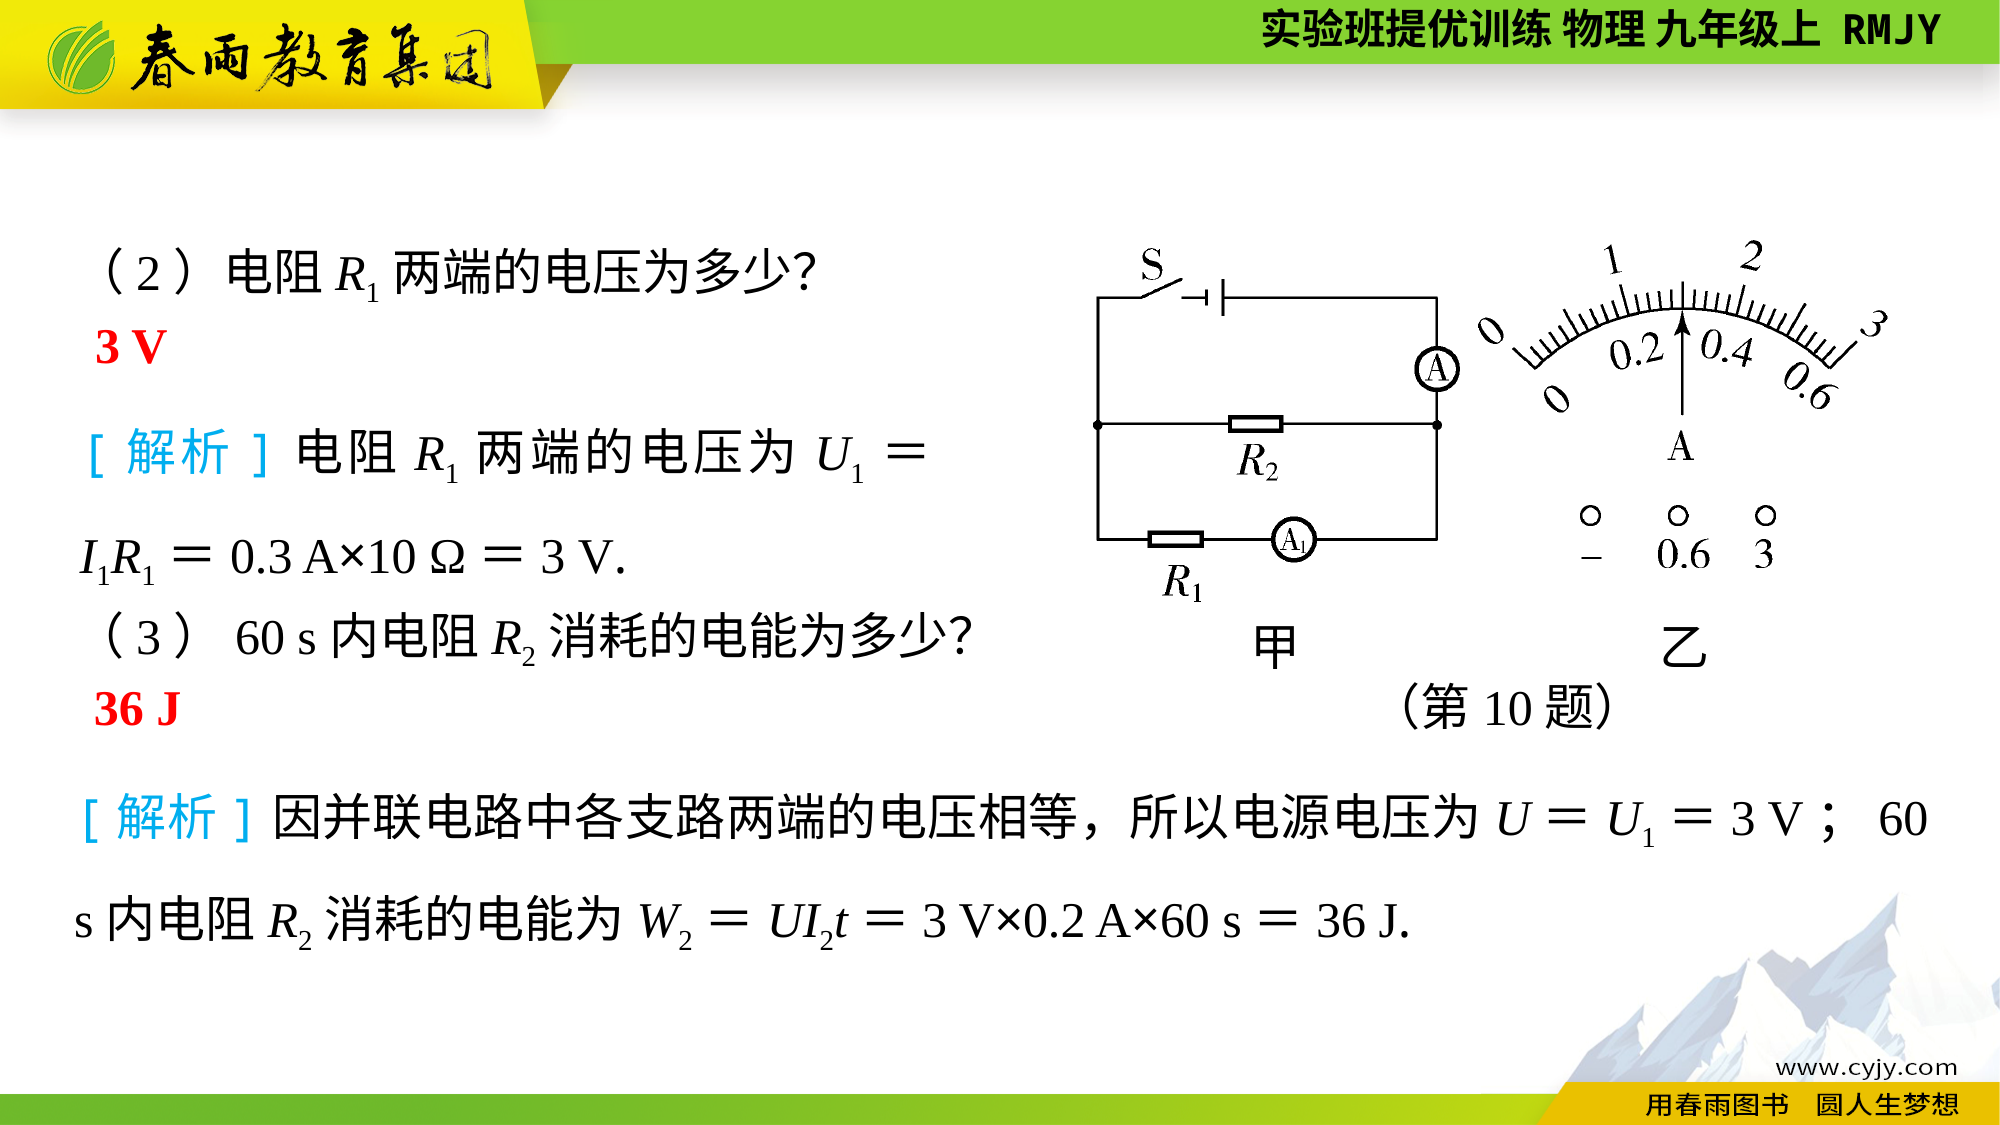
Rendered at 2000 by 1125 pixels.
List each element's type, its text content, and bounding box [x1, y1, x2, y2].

text_box （3）60 s内电阻R2消耗的电能为多少？ [59, 562, 1944, 681]
text_box [解析]电阻R1两端的电压为U1＝I1R1＝0.3 A×10 Ω＝3 V. [64, 379, 959, 562]
text_box 36 J [79, 668, 197, 743]
text_box 甲 乙 （第10题） [1236, 681, 1780, 743]
text_box [解析]因并联电路中各支路两端的电压相等，所以电源电压为U＝U1＝3 V；60 s内电阻R2消耗的电能为W2＝UI2t＝3 V×0.2 A×60 s＝36 J. [59, 743, 1944, 964]
list （2）电阻R1两端的电压为多少？ [59, 198, 1944, 294]
text_box 3 V [80, 306, 183, 379]
picture [0, 0, 2000, 1125]
